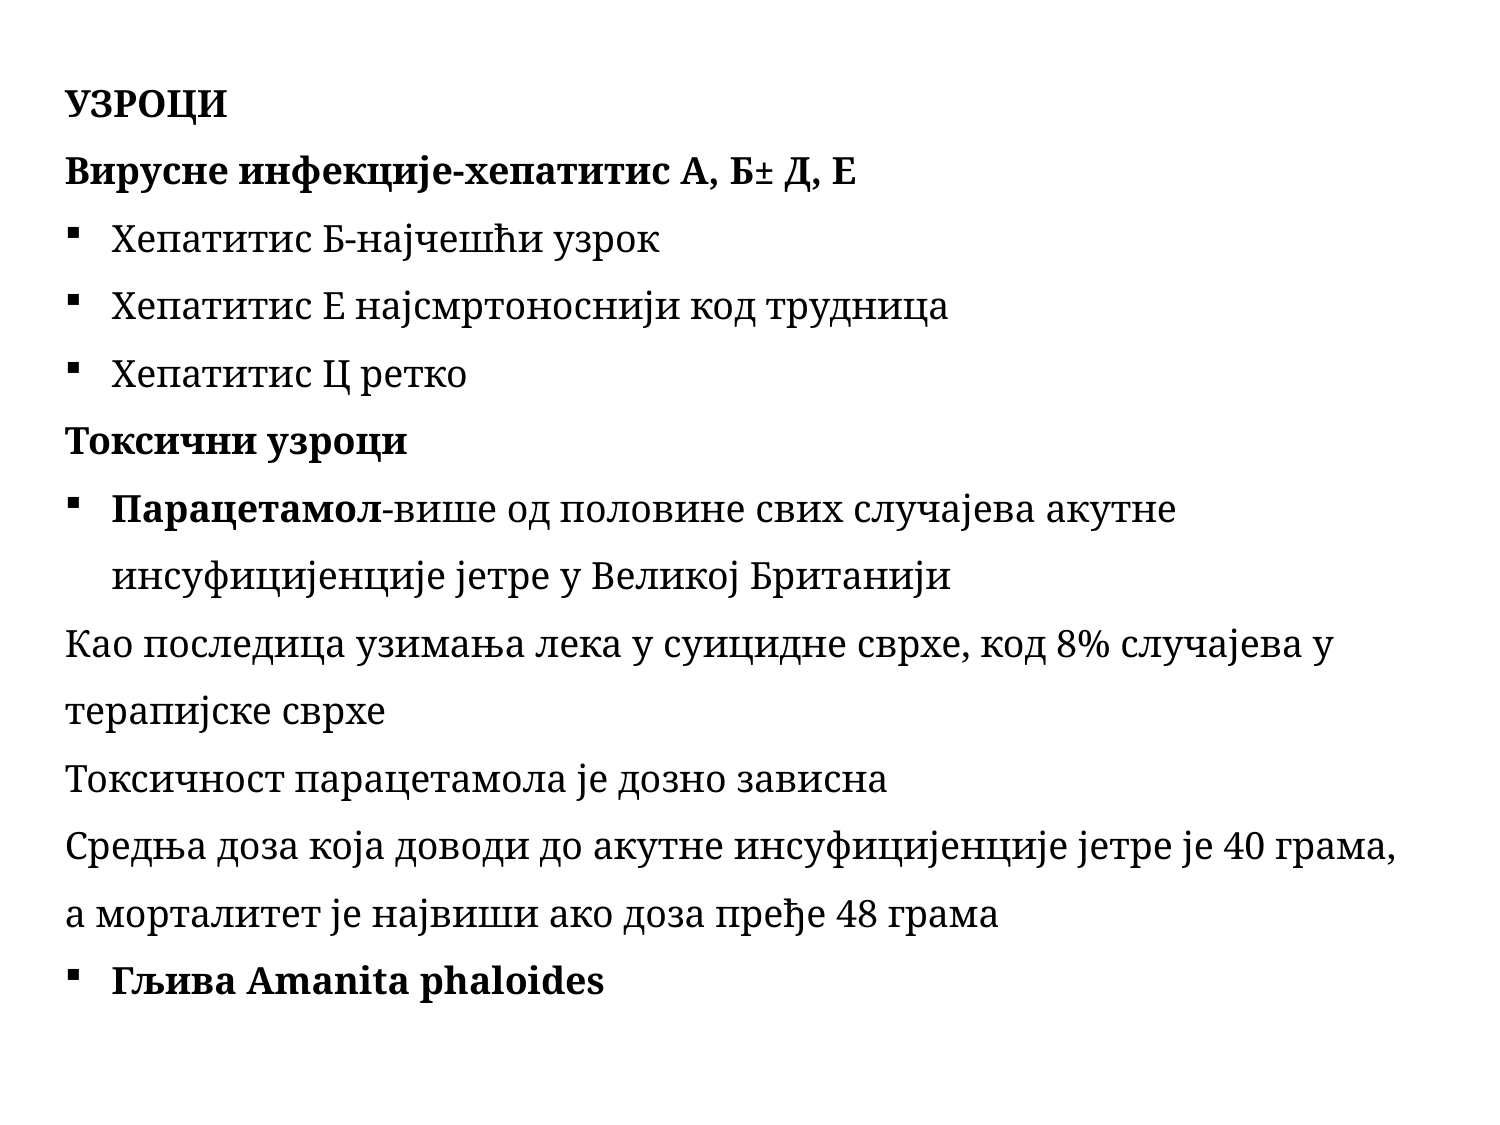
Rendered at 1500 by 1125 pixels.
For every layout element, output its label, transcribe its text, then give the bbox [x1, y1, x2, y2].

text_box УЗРОЦИ Вирусне инфекције-хепатитис А, Б± Д, Е Хепатитис Б-најчешћи узрок Хепатитис Е најсмртоноснији код трудница Хепатитис Ц ретко Токсични узроци Парацетамол-више од половине свих случајева акутне инсуфицијенције јетре у Великој Британији Као последица узимања лека у суицидне сврхе, код 8% случајева у терапијске сврхе Токсичност парацетамола је дозно зависна Средња доза која доводи до акутне инсуфицијенције јетре је 40 грама, а морталитет је највиши ако доза пређе 48 грама Гљива Amanita phaloides [49, 49, 1413, 1010]
